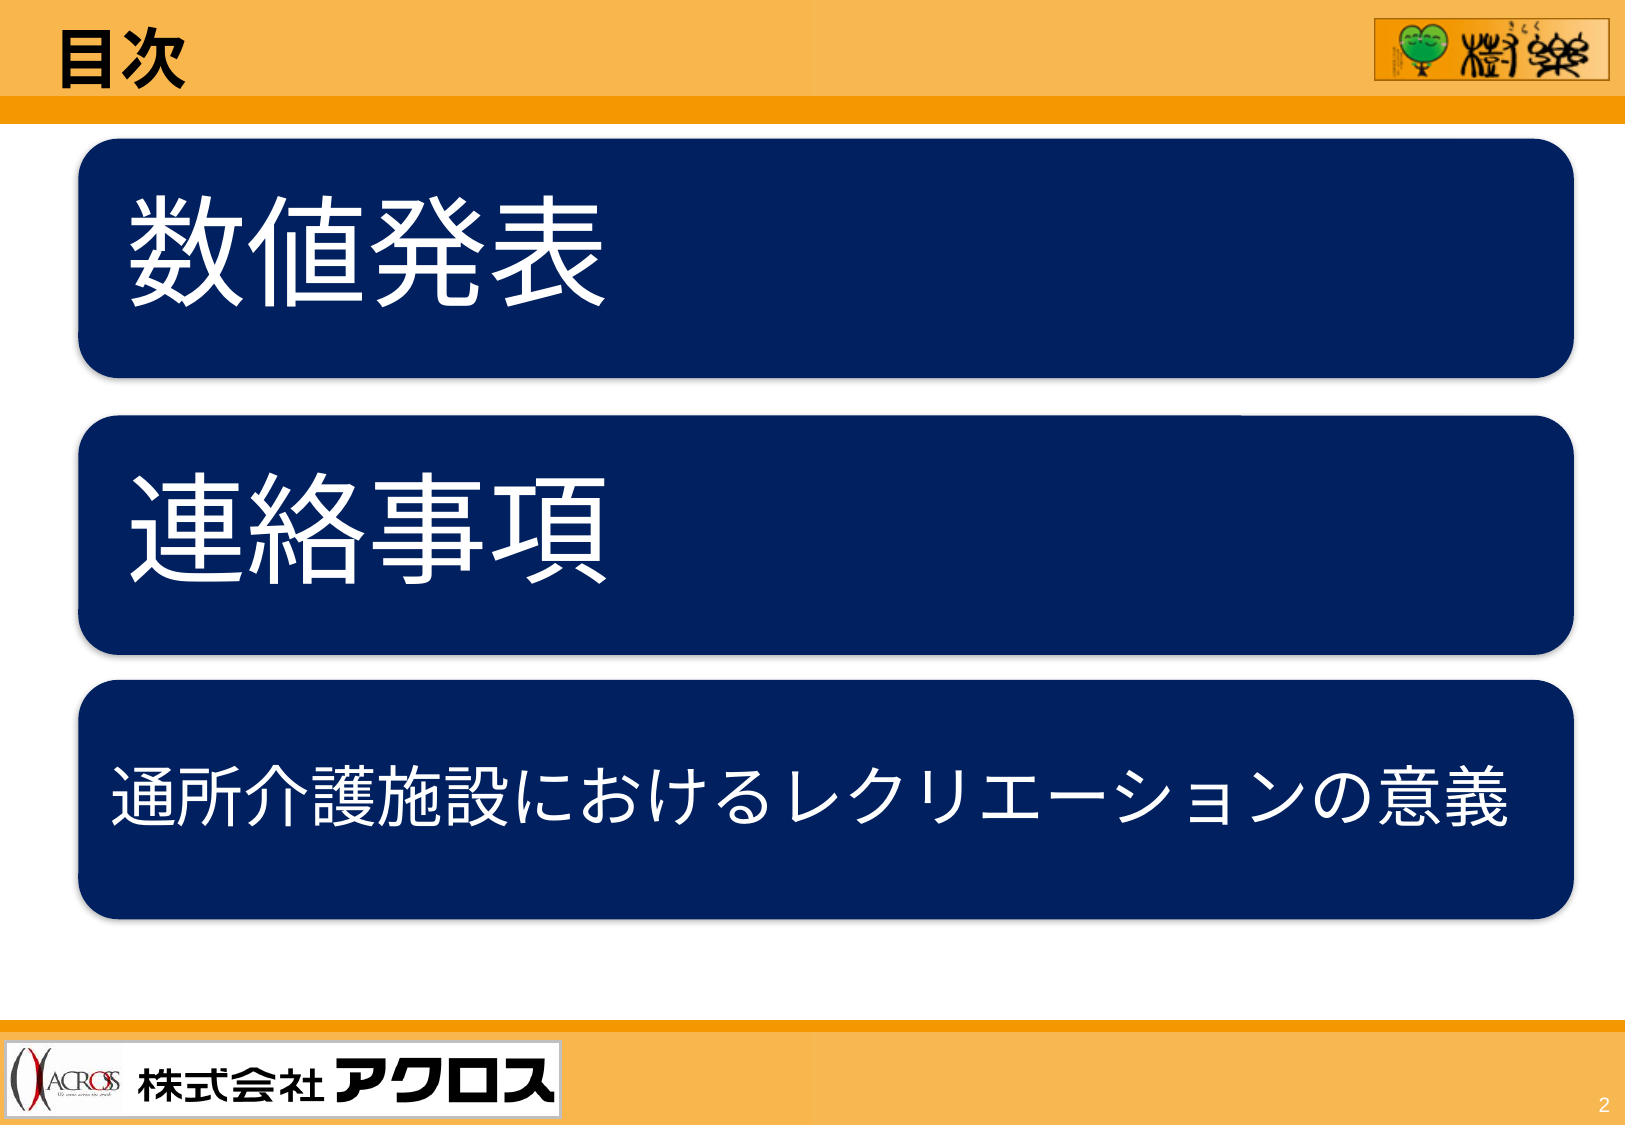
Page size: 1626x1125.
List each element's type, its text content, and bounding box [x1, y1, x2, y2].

picture [0, 1020, 1625, 1125]
slide_number 2 [1452, 1082, 1625, 1125]
picture [0, 0, 1625, 124]
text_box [78, 138, 1575, 923]
text_box 目次 [38, 0, 982, 96]
